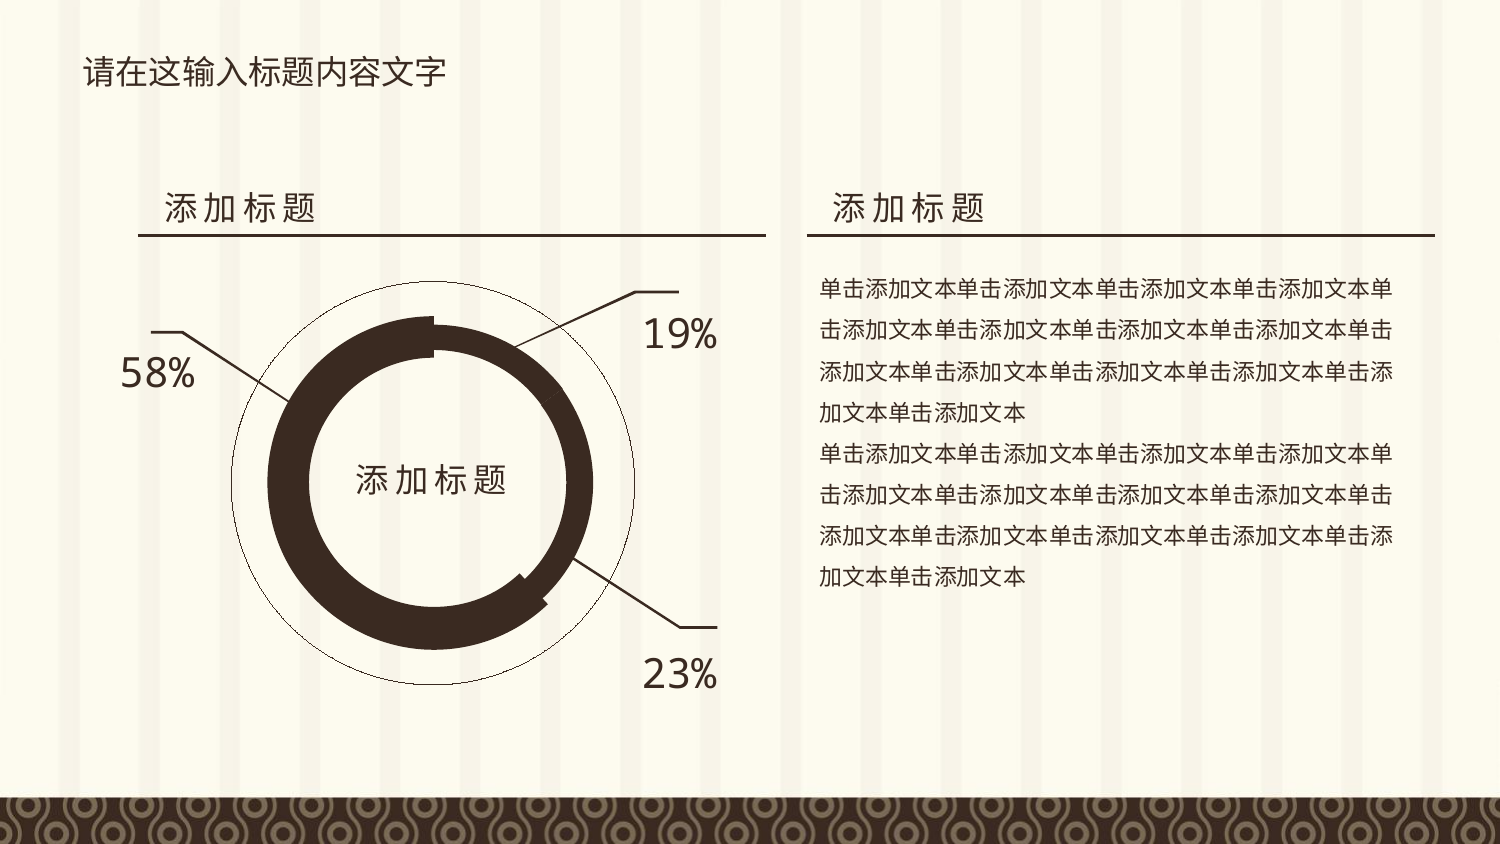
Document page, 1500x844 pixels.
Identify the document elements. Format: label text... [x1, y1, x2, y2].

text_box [137, 179, 1436, 236]
text_box 请在这输入标题内容文字 [67, 43, 703, 99]
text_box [99, 281, 737, 706]
picture [0, 0, 1500, 844]
text_box 单击添加文本单击添加文本单击添加文本单击添加文本单击添加文本单击添加文本单击添加文本单击添加文本单击添加文本单击添加文本单击添加文本单击添加文本单击添加文本单击添加文本 单击添加文本单击添加文本单击添加文本单击添加文本单击添加文本单击添加文本单击添加文本单击添加文本单击添加文本单击添加文本单击添加文本单击添加文本单击添加文本单击添加文本 [804, 281, 1432, 681]
